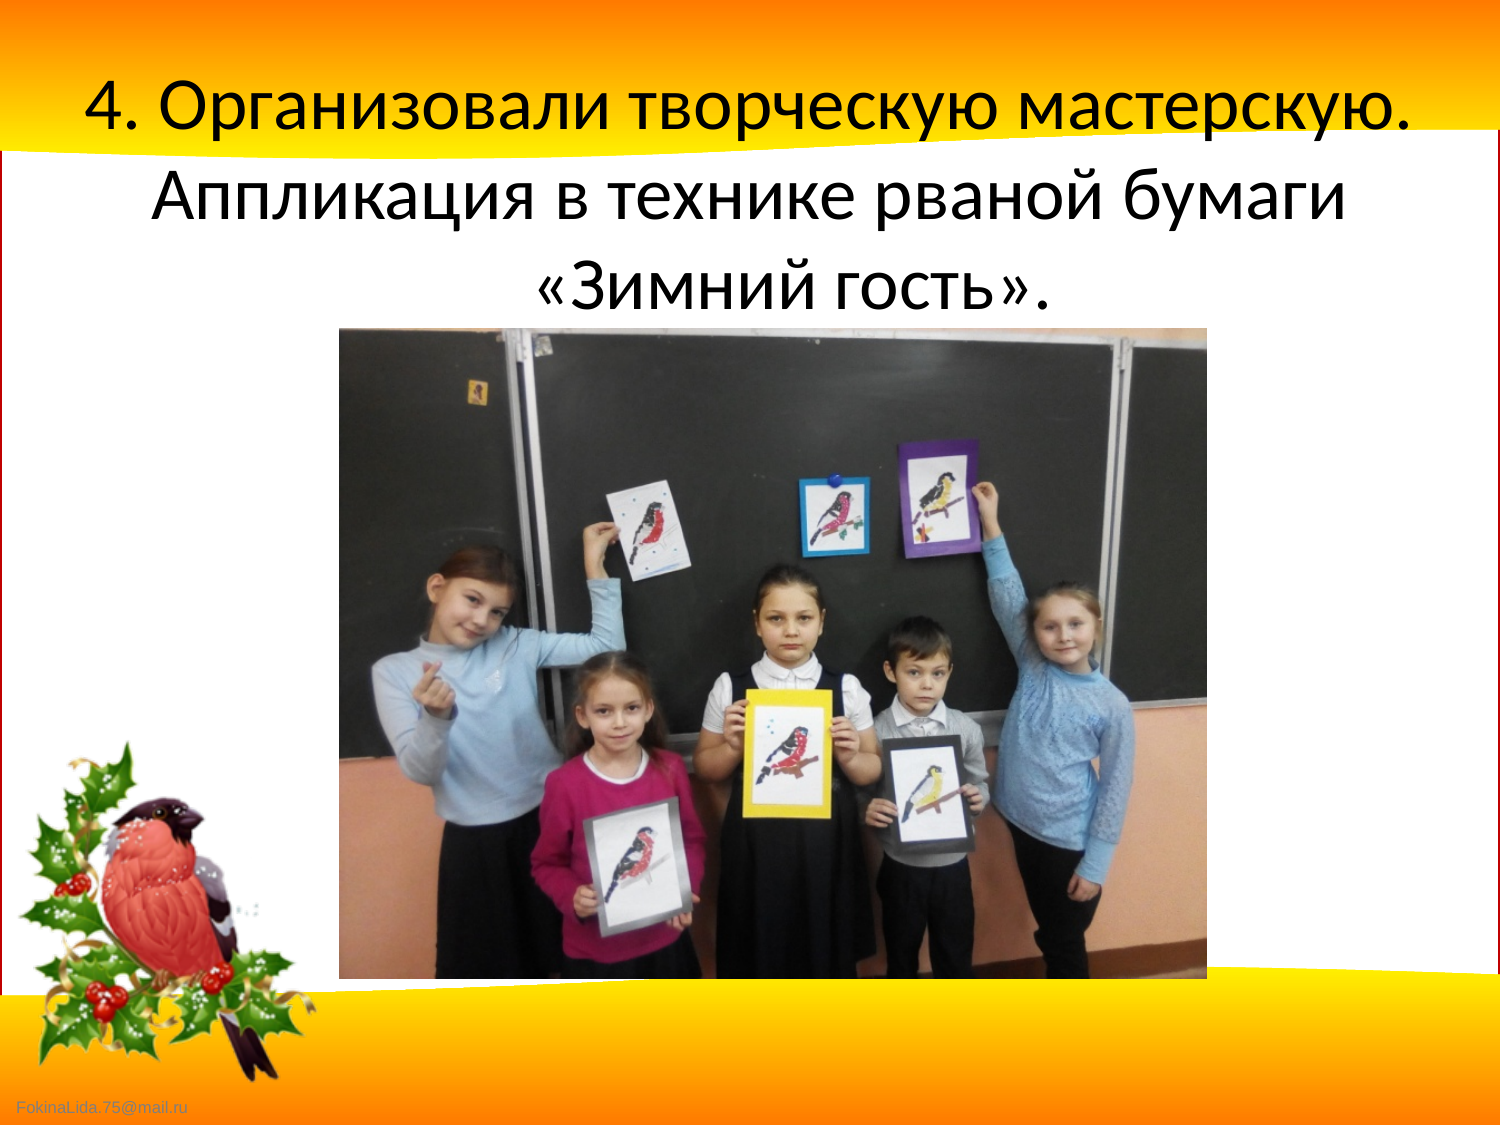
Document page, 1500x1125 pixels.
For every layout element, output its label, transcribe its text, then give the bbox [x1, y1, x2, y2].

text_box 4. Организовали творческую мастерскую. Аппликация в технике рваной бумаги «Зимний гость». [46, 46, 1454, 332]
picture [0, 327, 1208, 1125]
